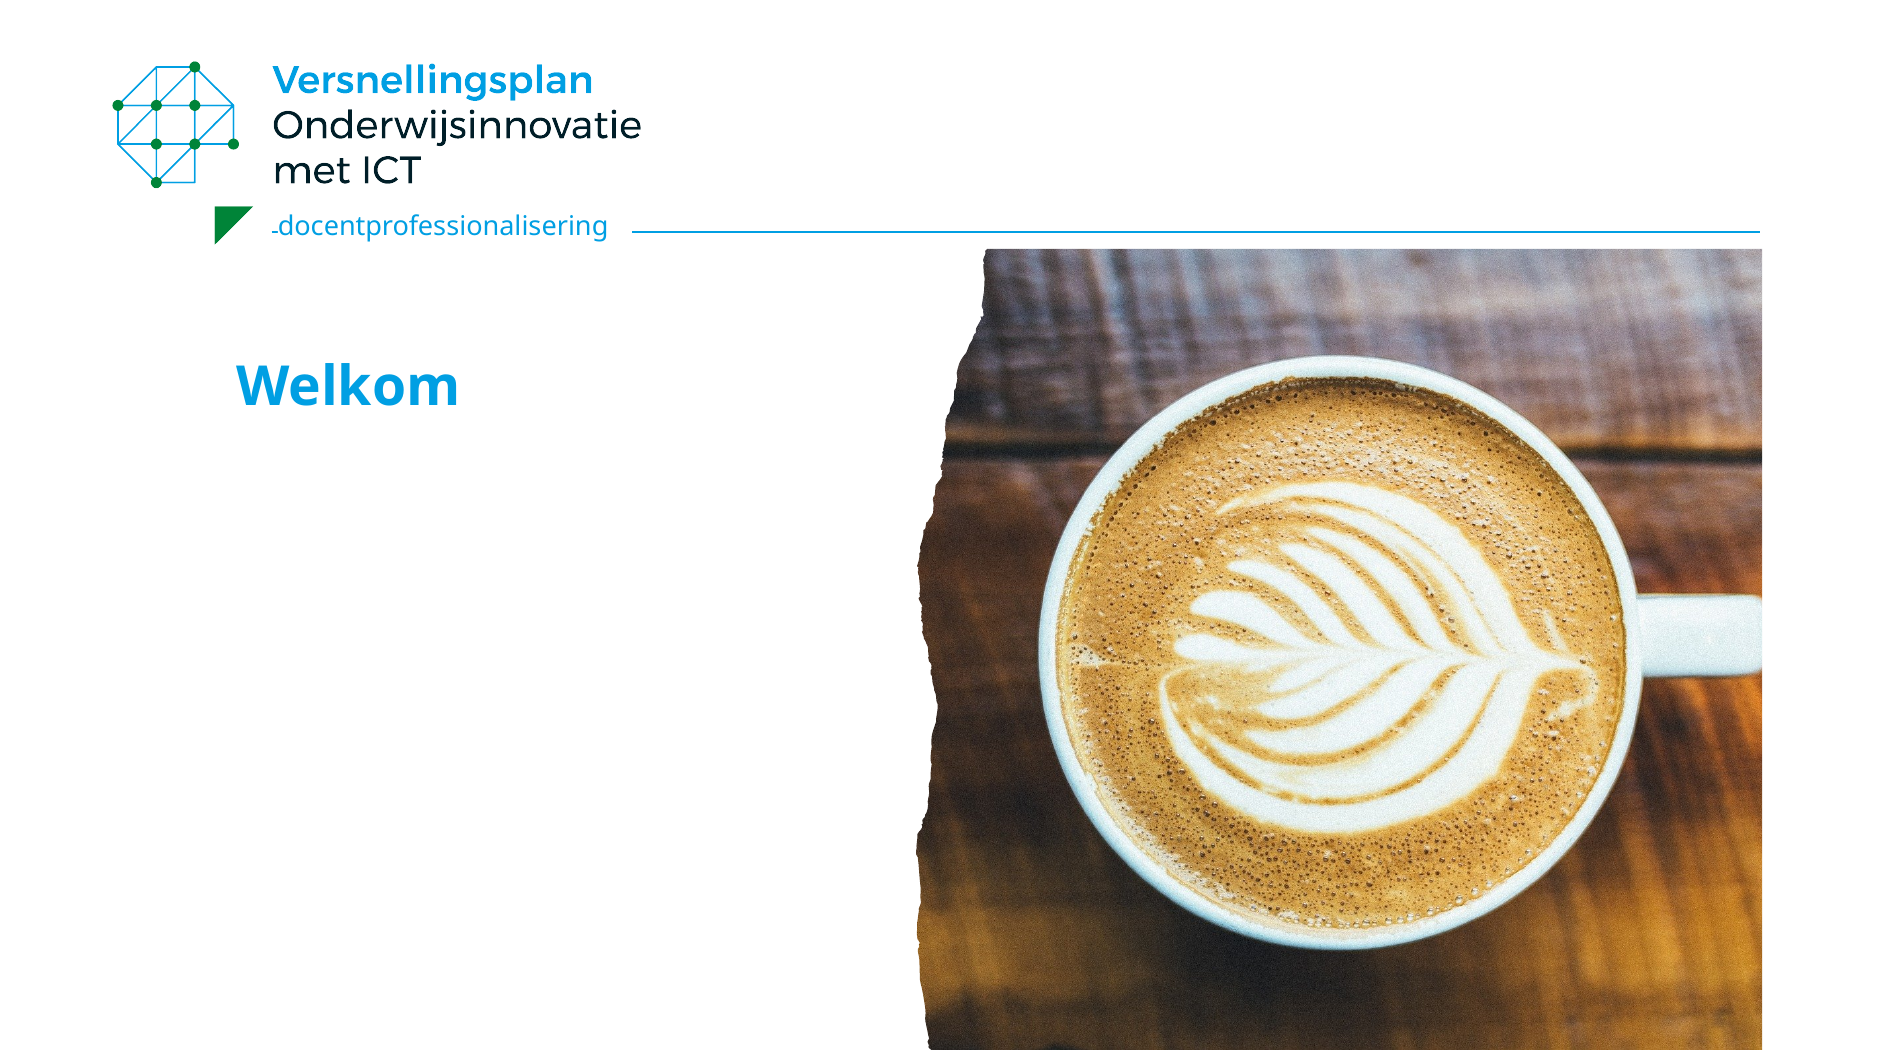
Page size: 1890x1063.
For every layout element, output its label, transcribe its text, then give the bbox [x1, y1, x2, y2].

picture [915, 248, 1763, 1050]
picture [0, 0, 649, 250]
title Welkom [221, 273, 812, 493]
